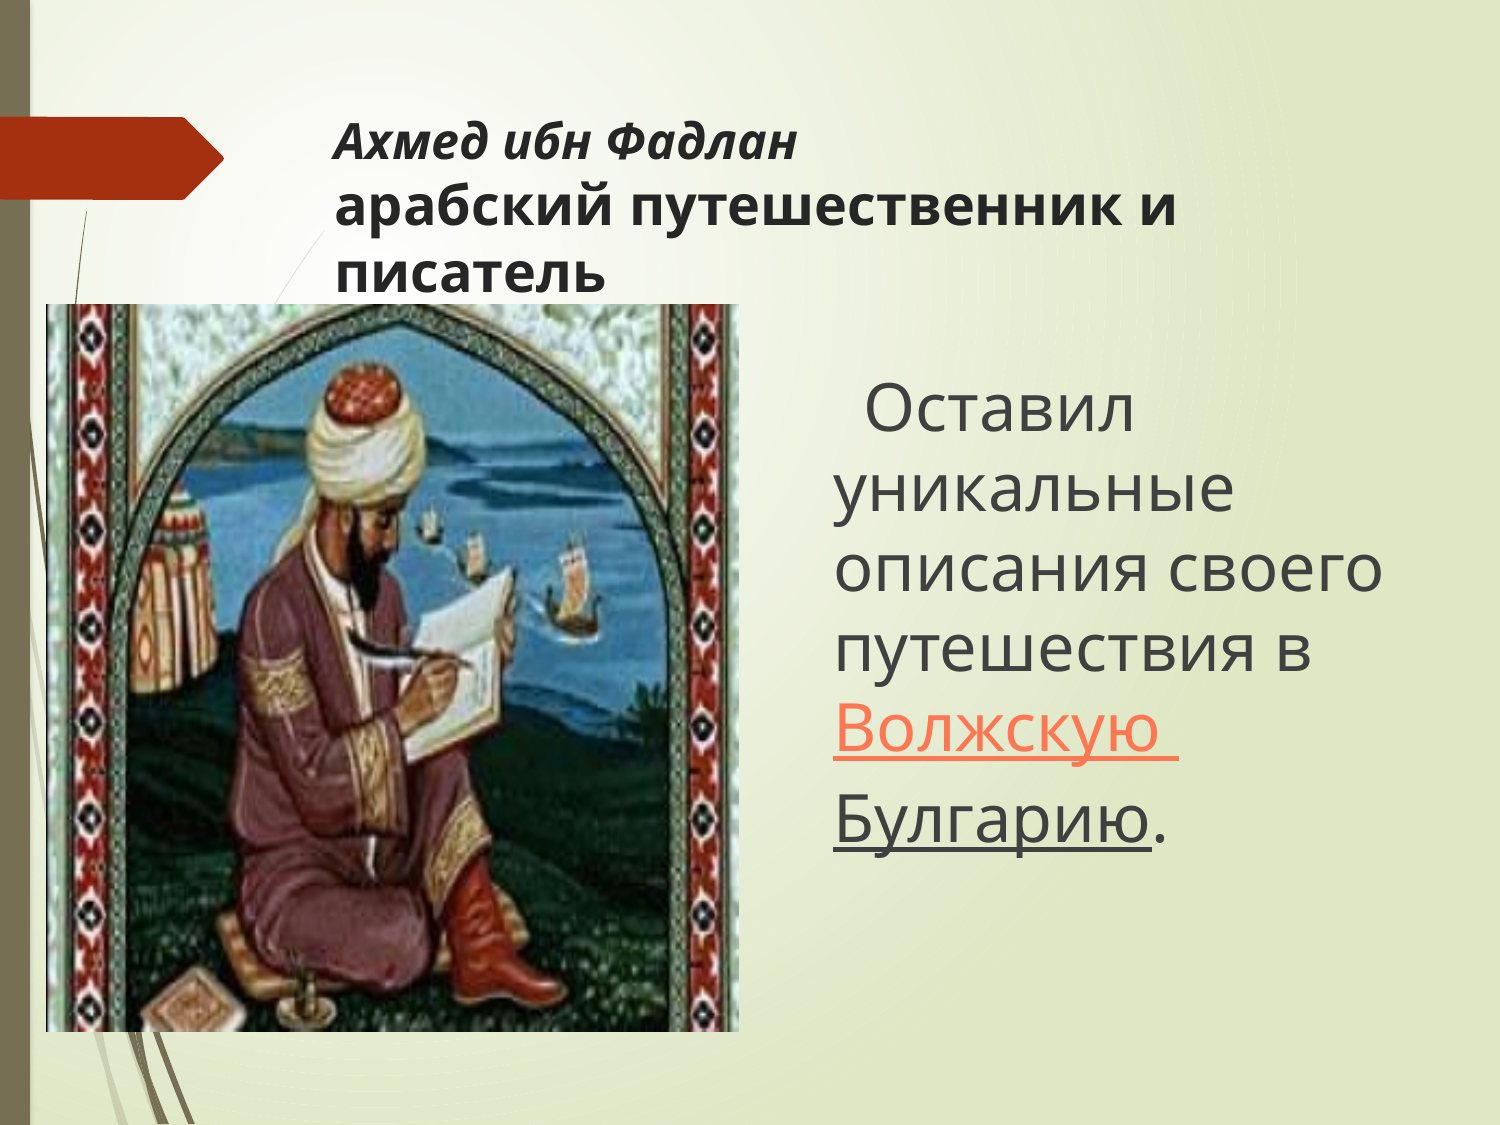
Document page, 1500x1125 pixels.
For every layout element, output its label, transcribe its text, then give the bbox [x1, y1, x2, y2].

title Ахмед ибн Фадлан арабский путешественник и писатель [319, 102, 1400, 313]
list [46, 304, 739, 1032]
list Оставил уникальные описания своего путешествия в Волжскую Булгарию. [761, 356, 1465, 1005]
